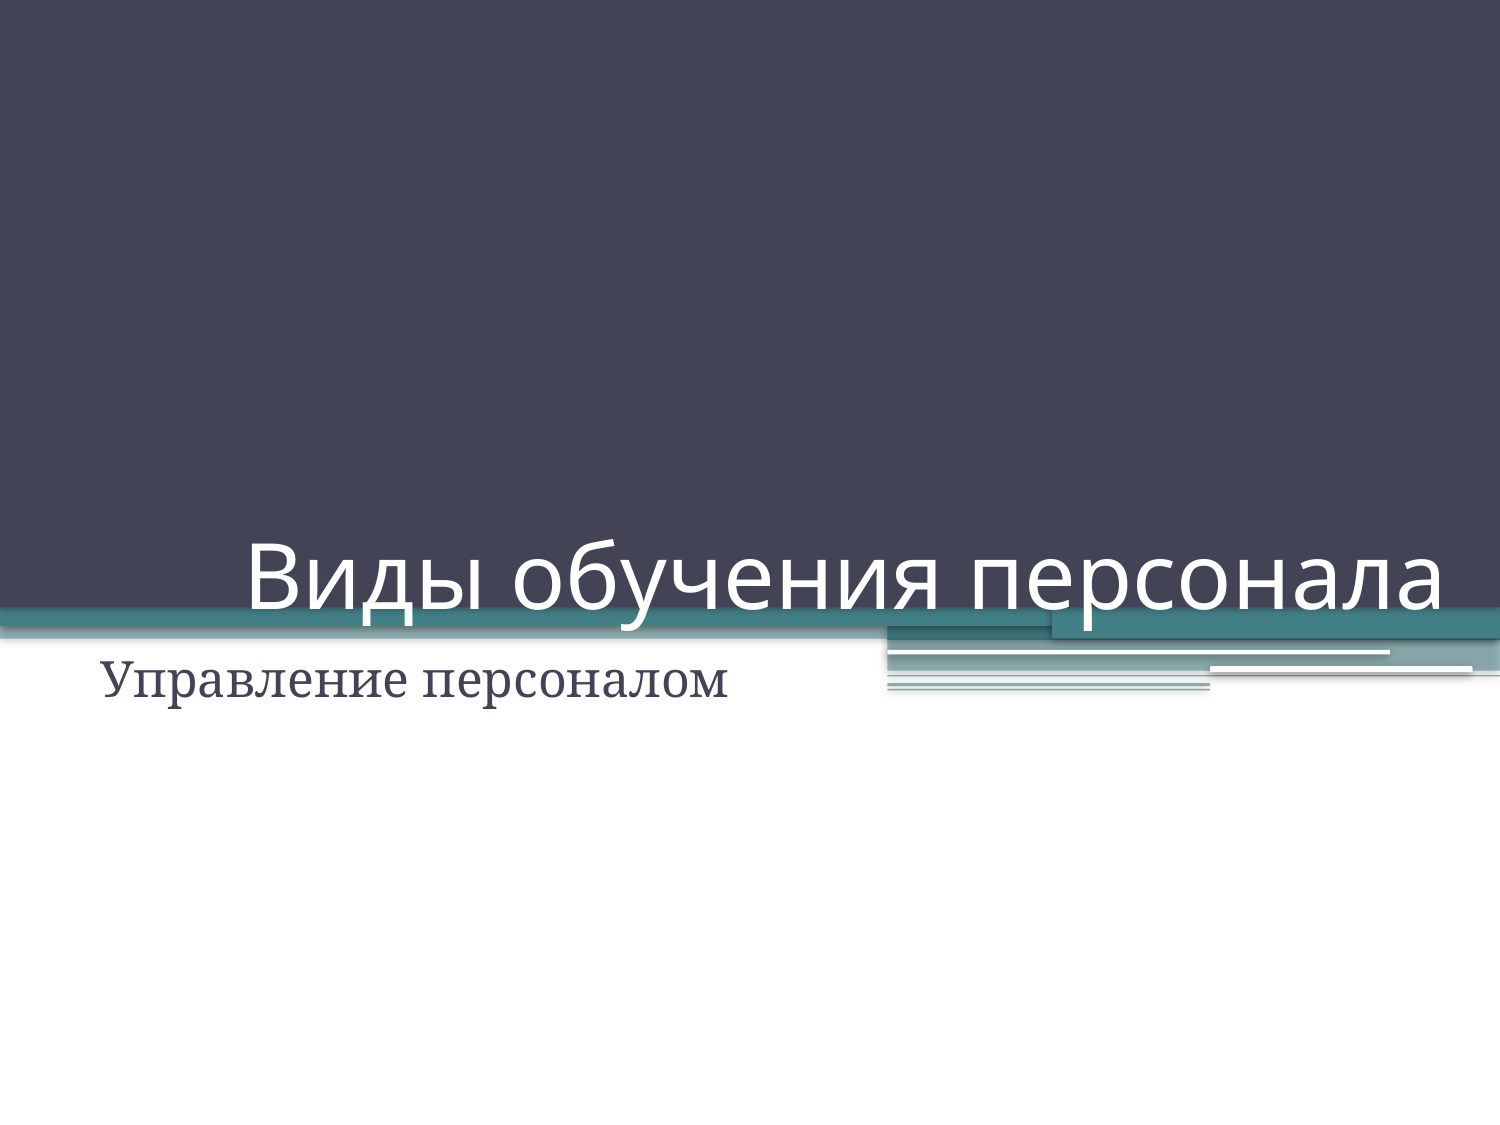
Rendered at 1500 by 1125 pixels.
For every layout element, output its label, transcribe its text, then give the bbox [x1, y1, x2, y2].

title Виды обучения персонала [75, 394, 1463, 636]
subtitle Управление персоналом [75, 639, 888, 928]
